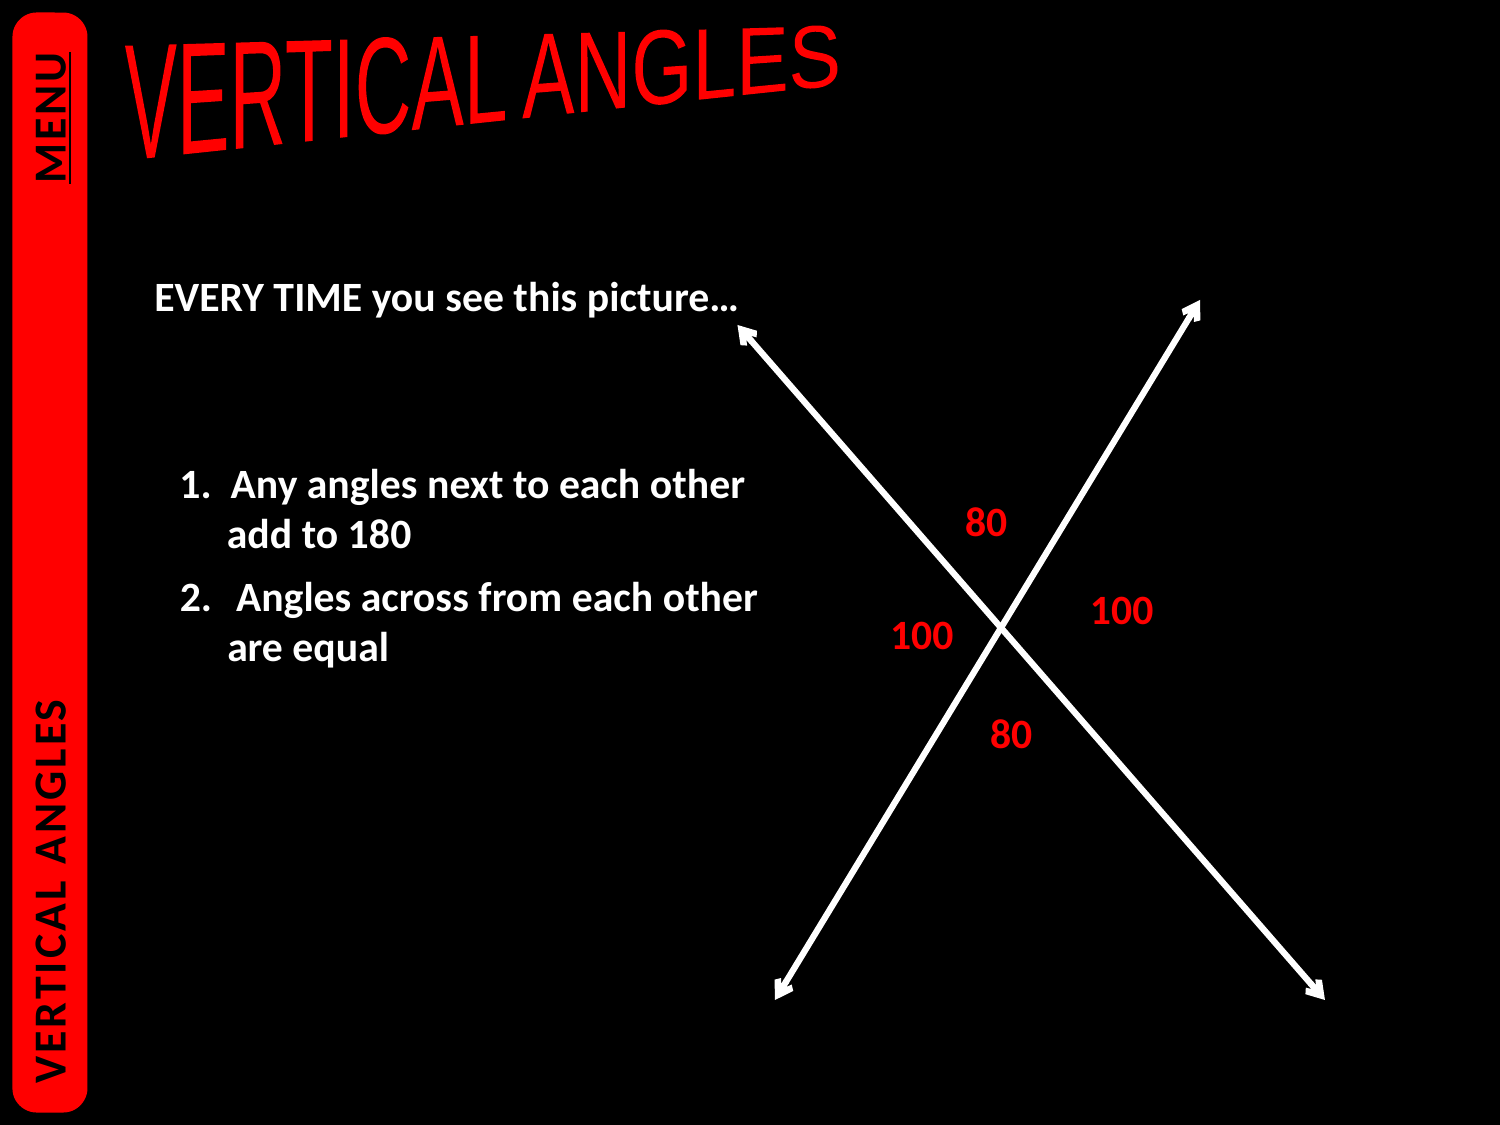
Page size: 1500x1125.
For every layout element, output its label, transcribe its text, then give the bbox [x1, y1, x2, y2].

text_box EVERY TIME you see this picture… [139, 262, 755, 328]
text_box Angles across from each other are equal [165, 562, 774, 678]
text_box 1. Any angles next to each other add to 180 [164, 449, 761, 565]
text_box 80 [950, 487, 1023, 553]
text_box VERTICAL ANGLES MENU [12, 37, 83, 1099]
text_box 100 [1075, 575, 1169, 640]
text_box [737, 324, 1325, 1000]
text_box 80 [975, 699, 1048, 765]
text_box 100 [875, 600, 969, 665]
text_box [1001, 299, 1201, 627]
text_box [12, 12, 88, 1113]
text_box [774, 628, 1001, 1000]
